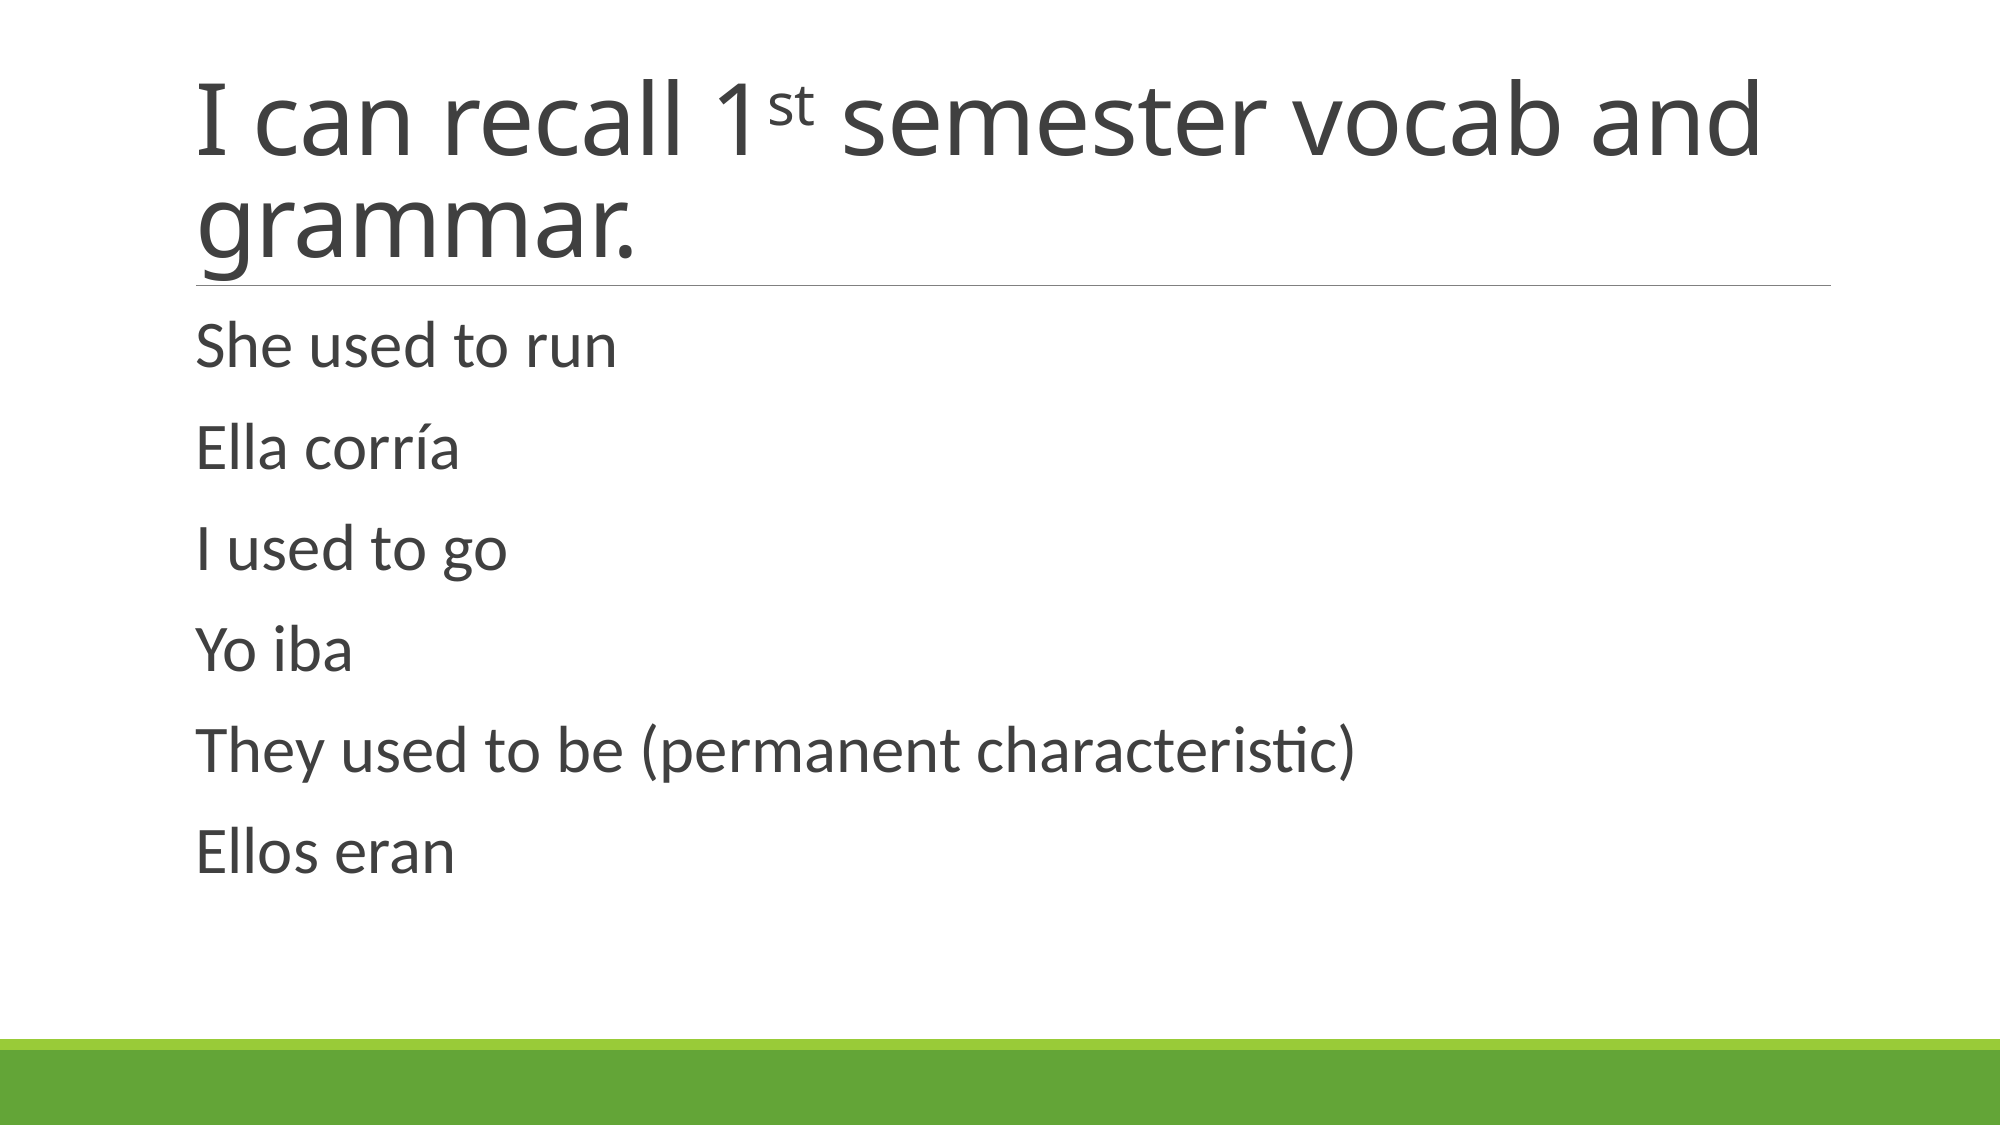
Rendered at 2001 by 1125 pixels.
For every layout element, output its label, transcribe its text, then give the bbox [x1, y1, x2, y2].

title I can recall 1st semester vocab and grammar. [180, 47, 1830, 285]
list She used to run Ella corría I used to go Yo iba They used to be (permanent characteristic) Ellos eran [180, 302, 1830, 963]
